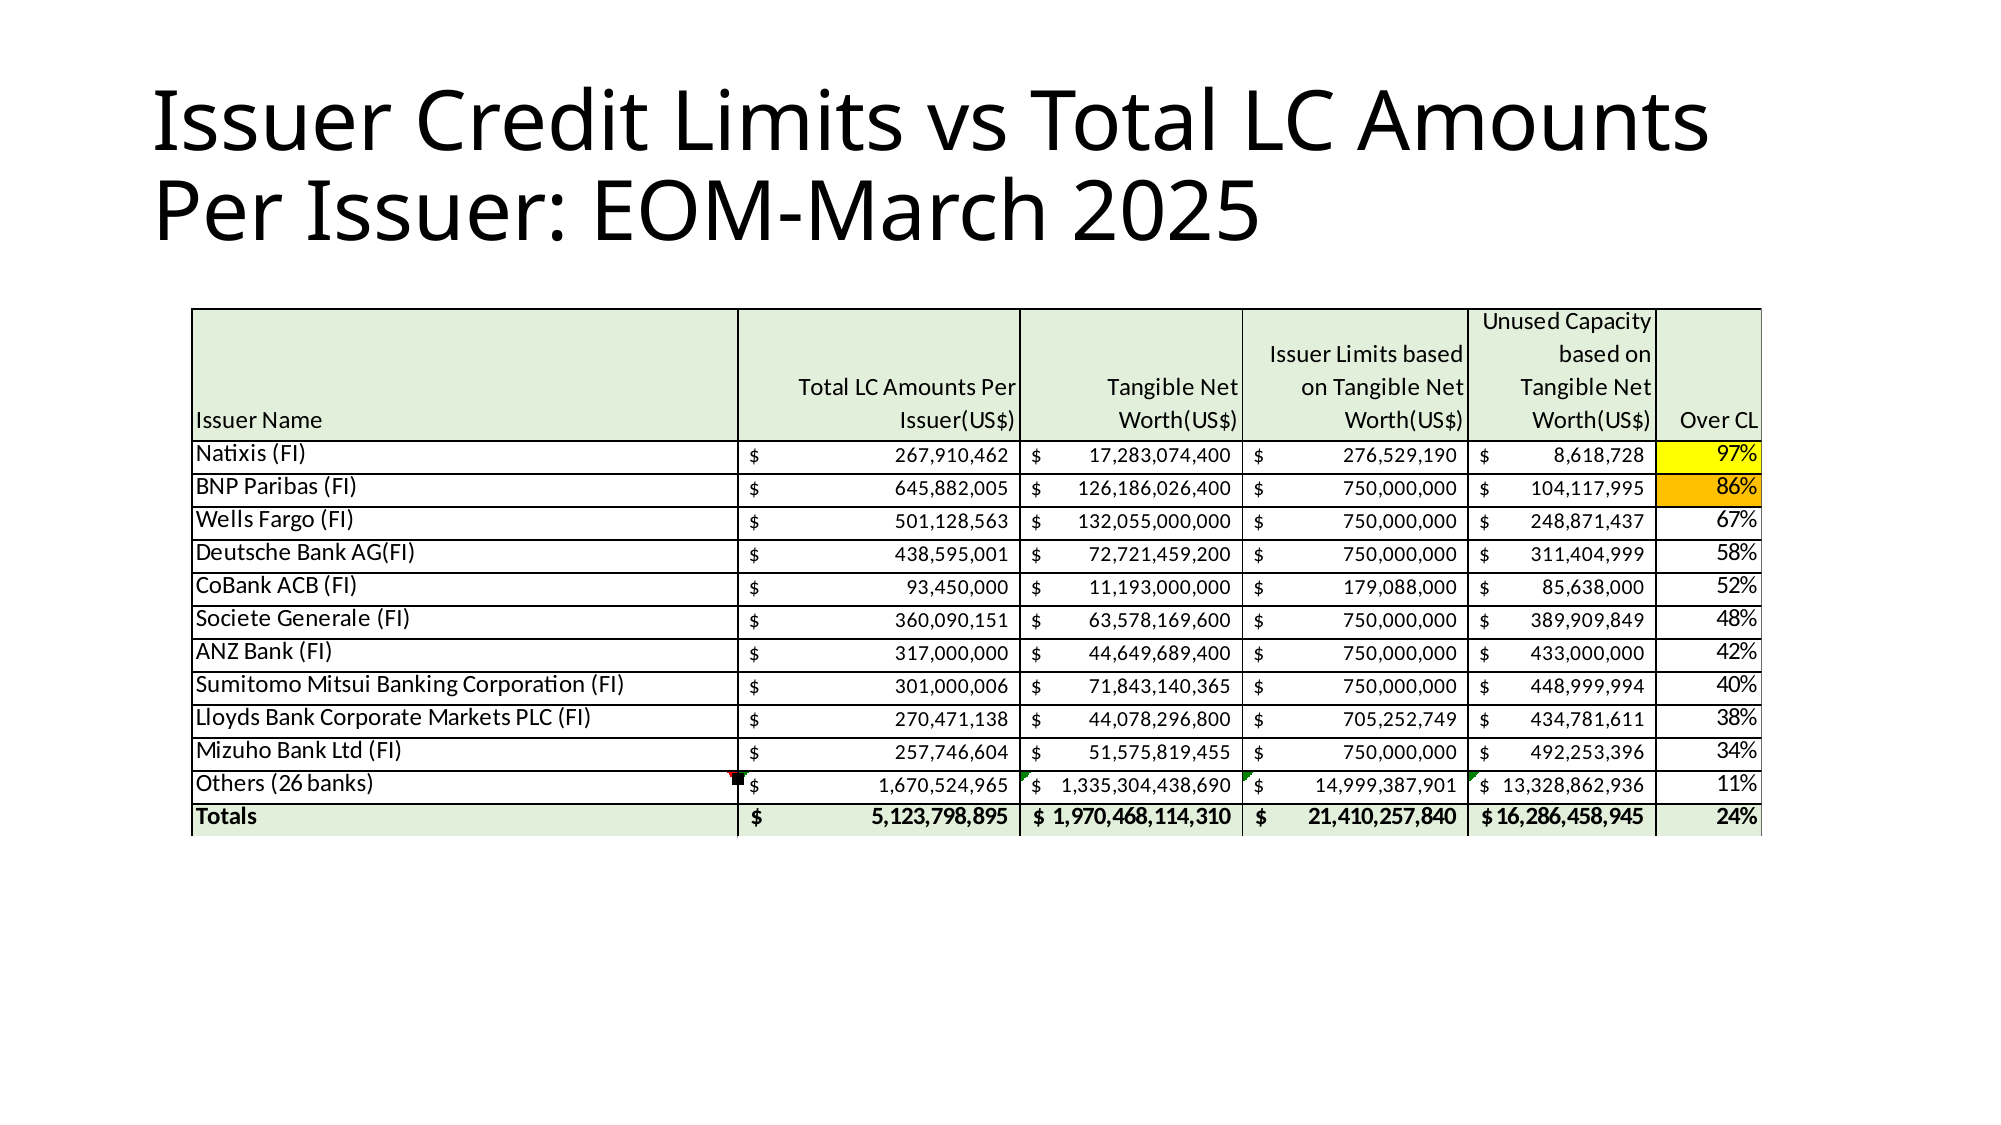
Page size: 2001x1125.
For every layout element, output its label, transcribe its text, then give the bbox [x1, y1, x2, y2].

title Issuer Credit Limits vs Total LC Amounts Per Issuer: EOM-March 2025 [137, 59, 1863, 278]
picture [190, 307, 1764, 838]
